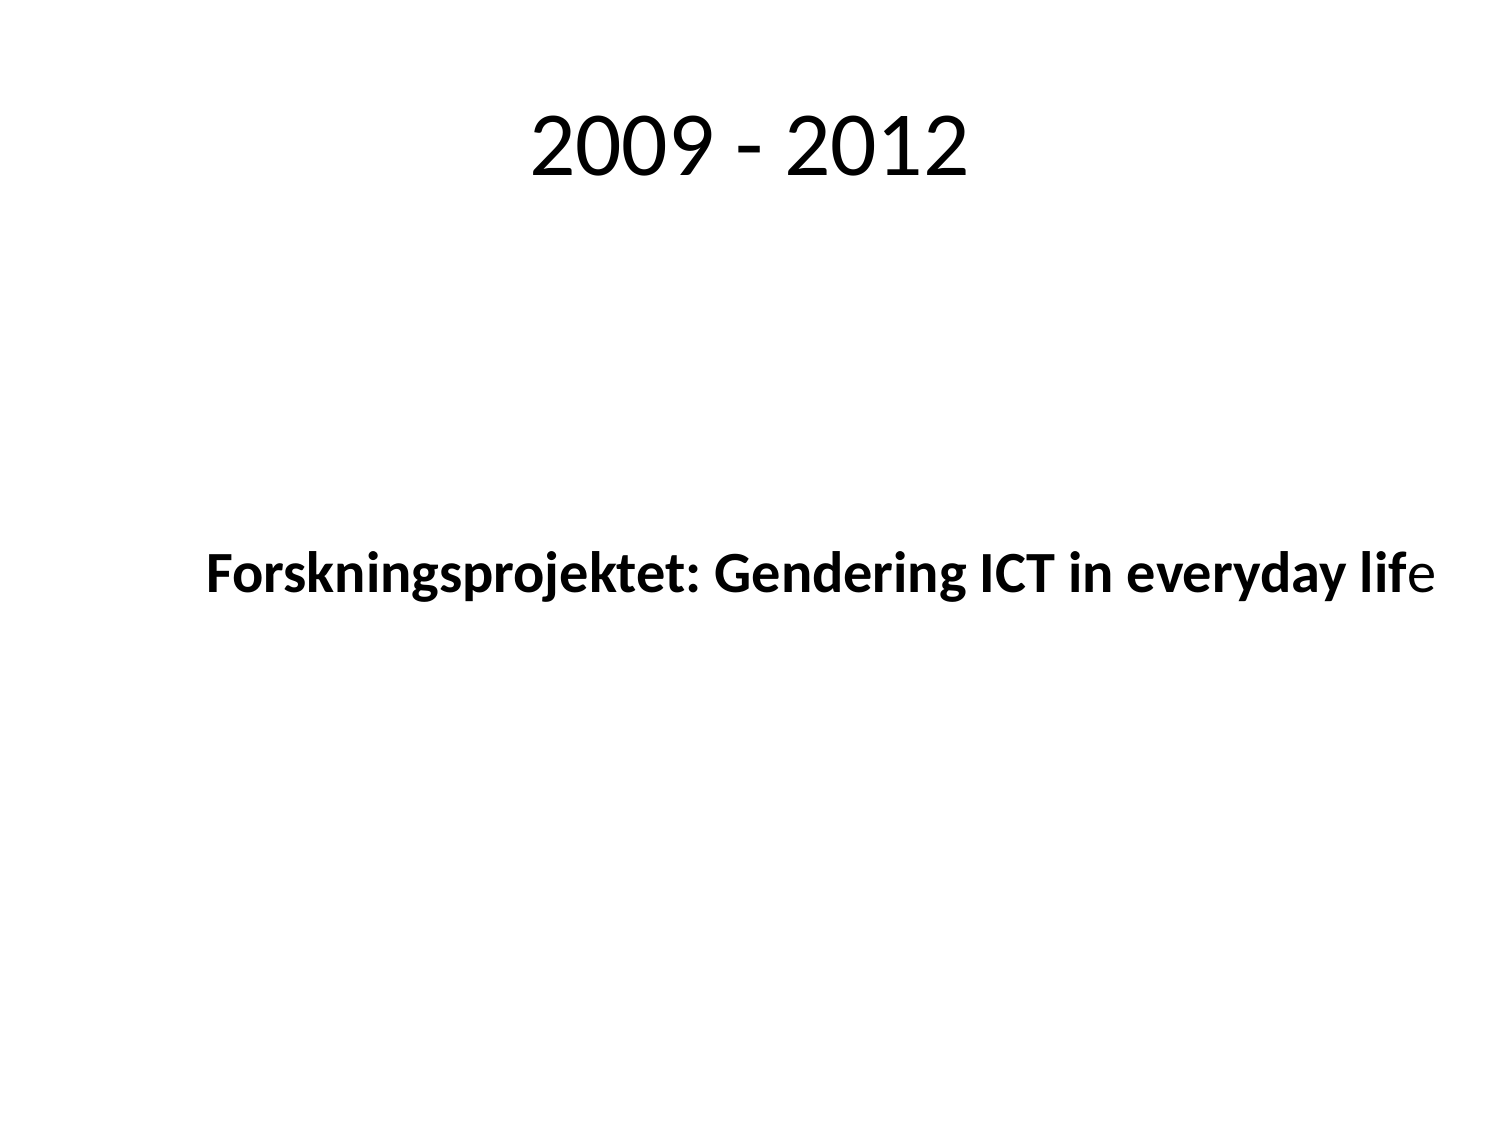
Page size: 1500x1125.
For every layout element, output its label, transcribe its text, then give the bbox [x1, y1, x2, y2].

title 2009 - 2012 [75, 45, 1425, 233]
list Forskningsprojektet: Gendering ICT in everyday life [191, 262, 1500, 1005]
